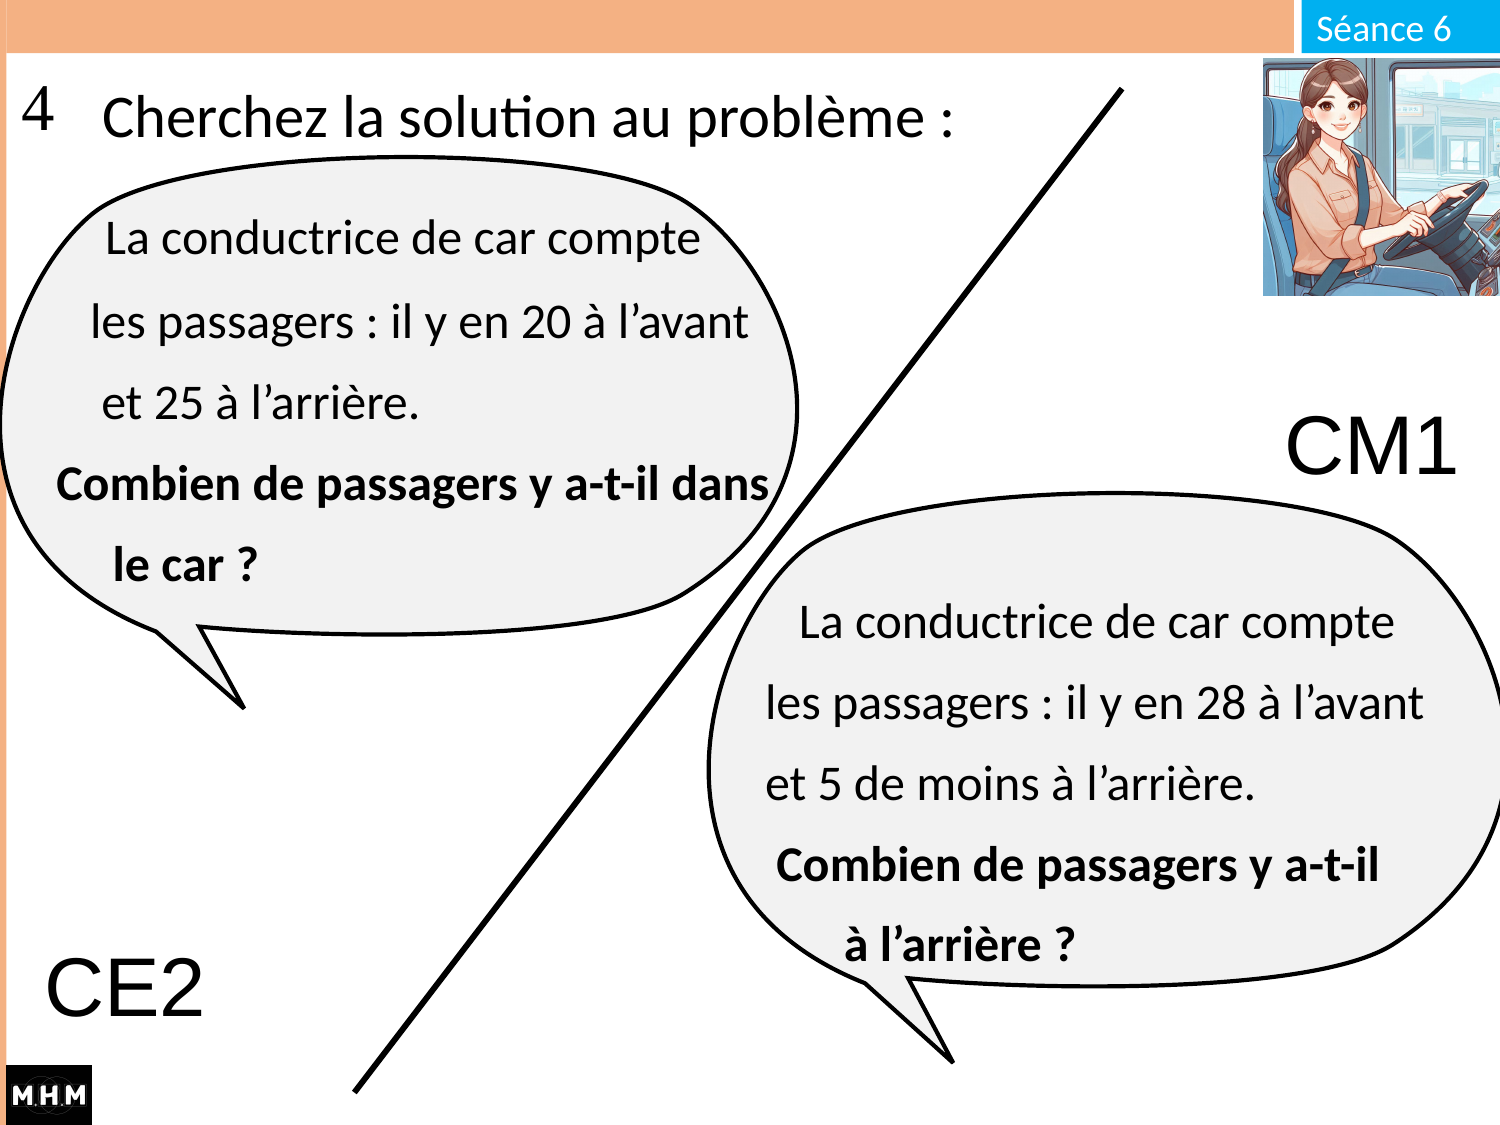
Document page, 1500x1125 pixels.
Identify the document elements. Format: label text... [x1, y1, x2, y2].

text_box La conductrice de car compte les passagers : il y en 28 à l’avant et 5 de moins à l’arrière. Combien de passagers y a-t-il à l’arrière ? [706, 490, 1500, 1065]
text_box CE2 [29, 925, 237, 1034]
text_box La conductrice de car compte les passagers : il y en 20 à l’avant et 25 à l’arrière. Combien de passagers y a-t-il dans le car ? [0, 154, 800, 711]
text_box CM1 [1269, 383, 1477, 492]
title Cherchez la solution au problème : [87, 32, 1382, 158]
picture [6, 1065, 92, 1125]
picture [1263, 58, 1500, 296]
